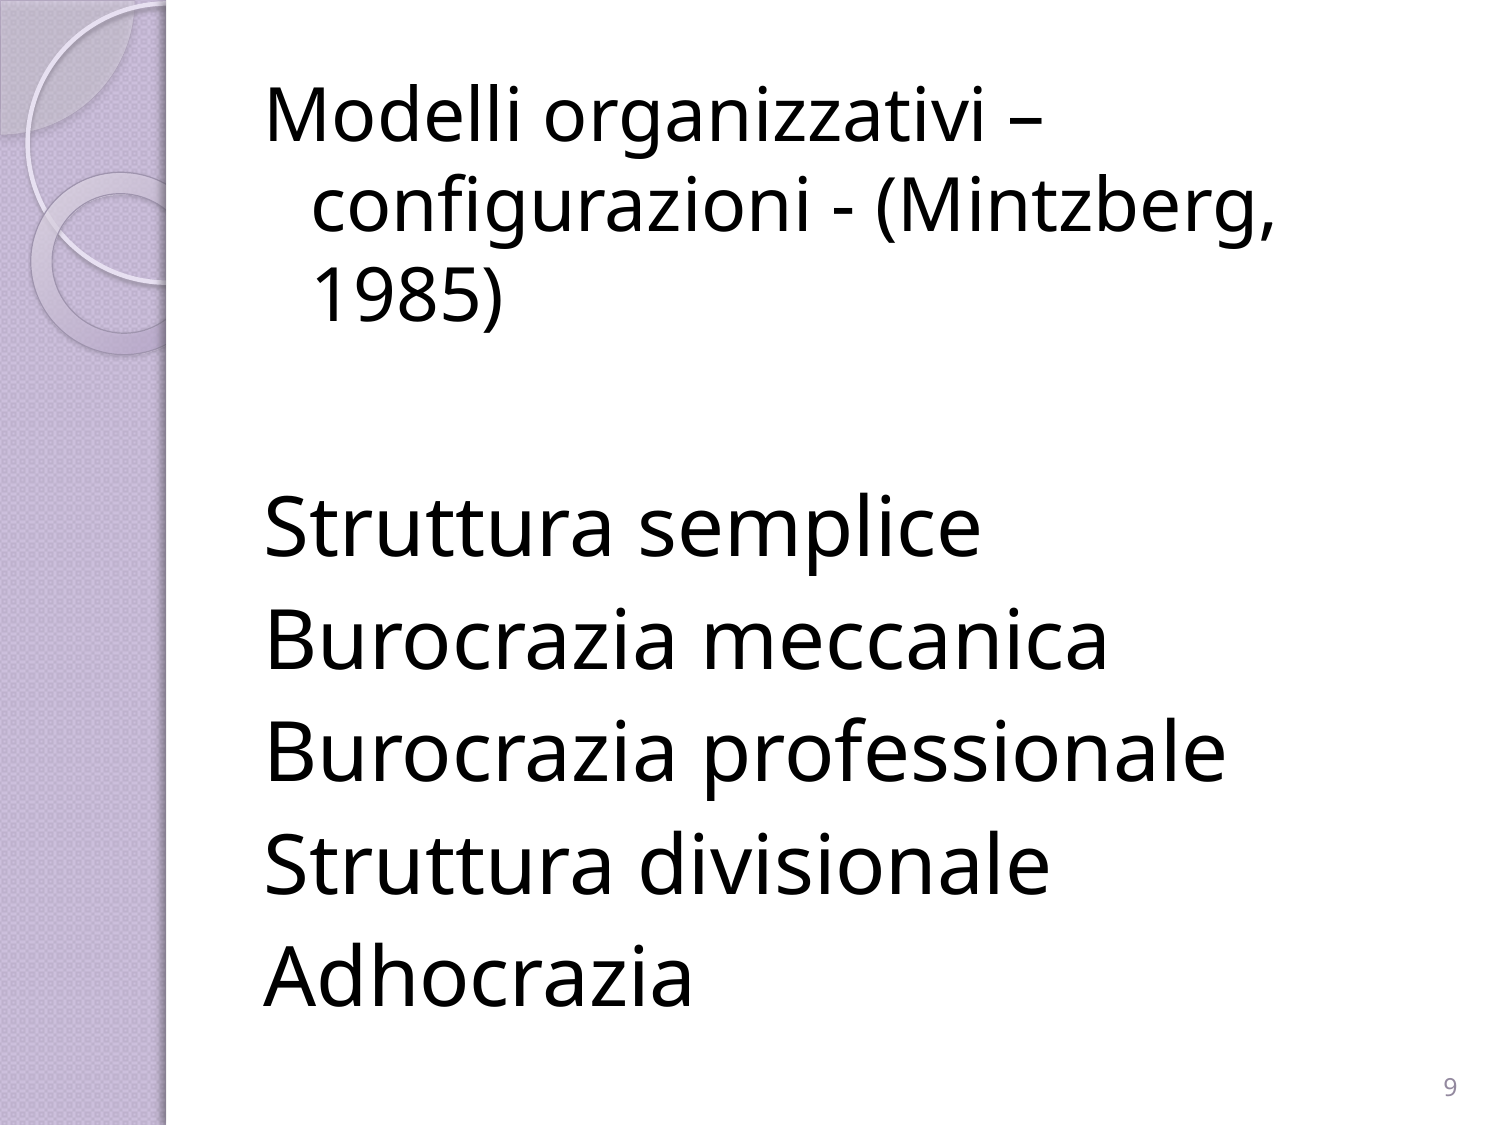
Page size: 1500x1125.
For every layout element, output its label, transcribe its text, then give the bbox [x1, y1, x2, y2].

slide_number 9 [1413, 1034, 1488, 1113]
list Modelli organizzativi – configurazioni - (Mintzberg, 1985) Struttura semplice Burocrazia meccanica Burocrazia professionale Struttura divisionale Adhocrazia [235, 58, 1466, 1025]
